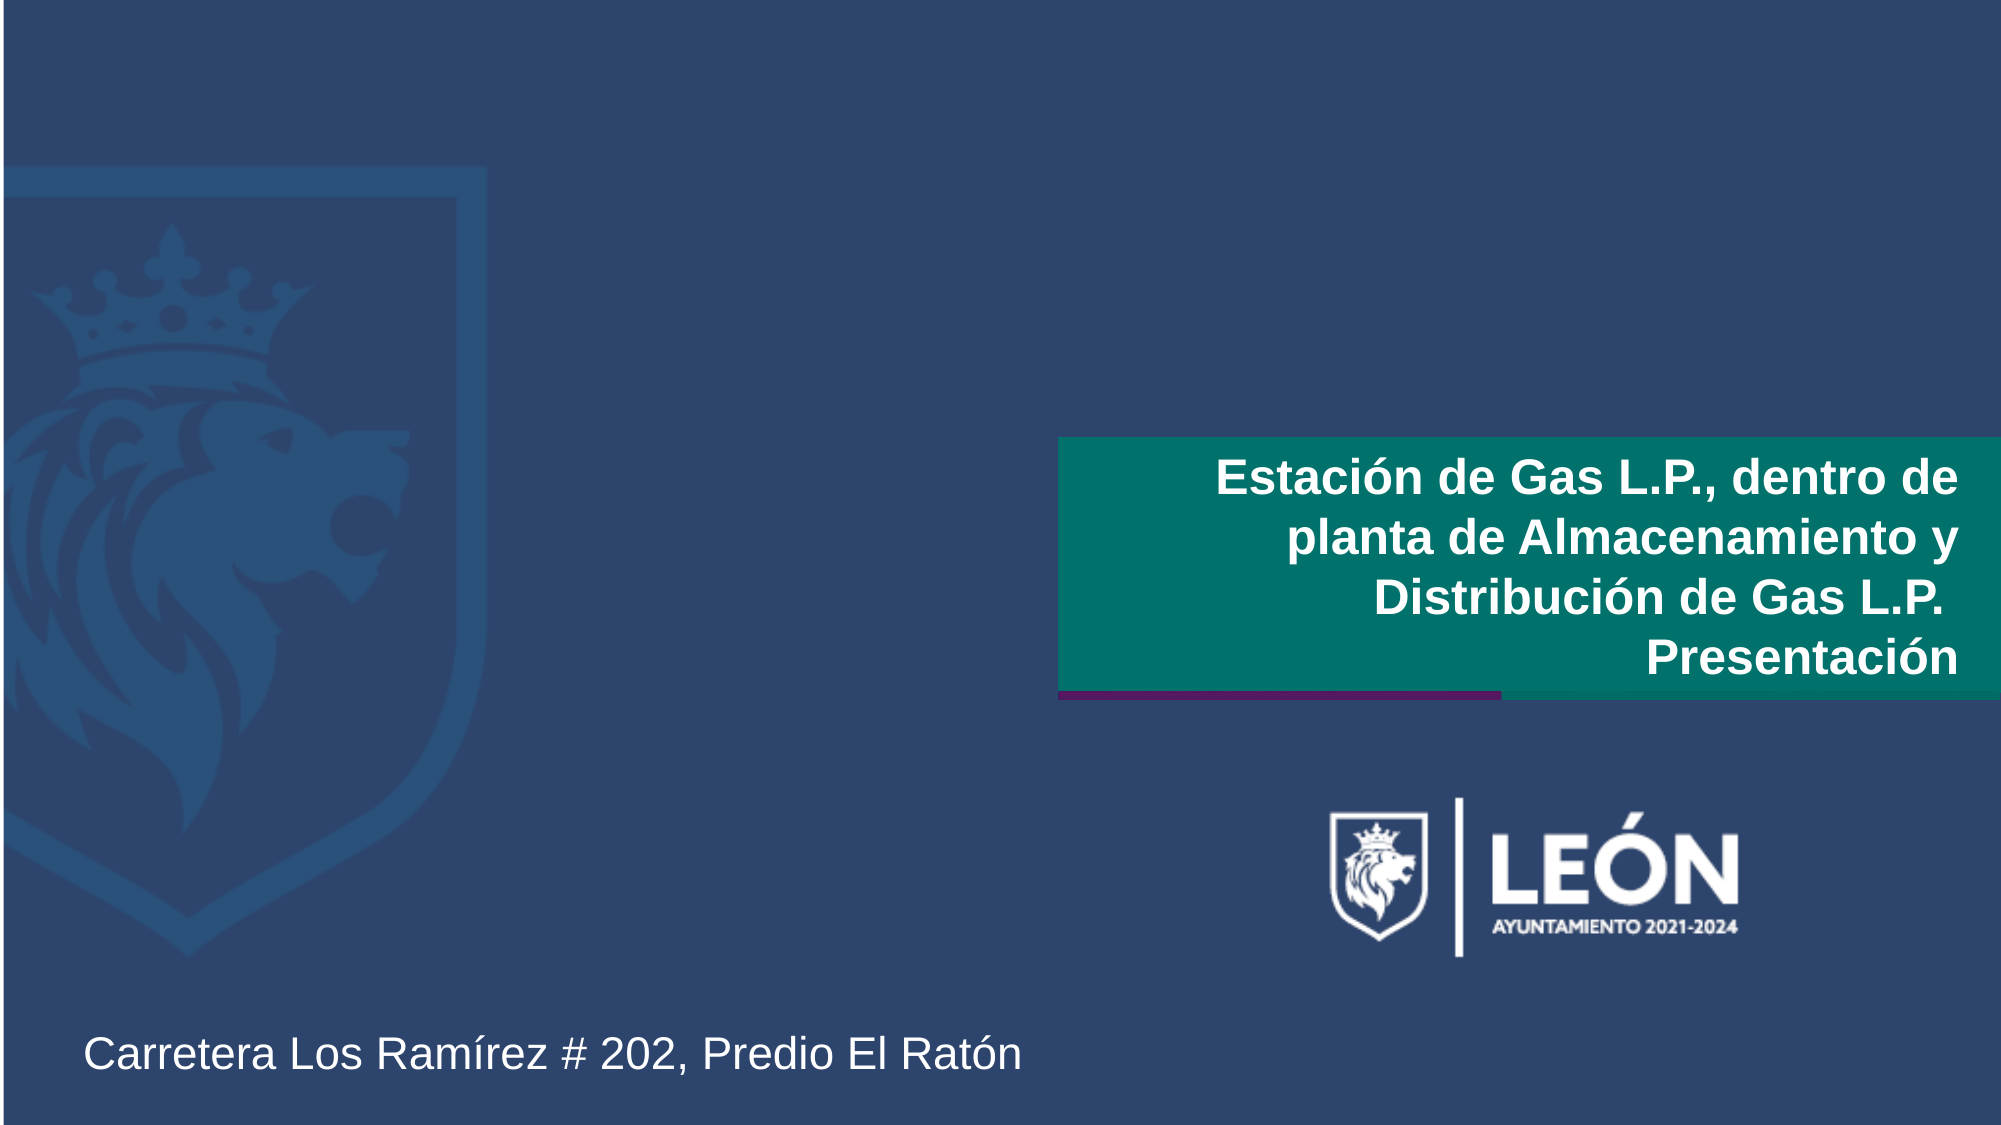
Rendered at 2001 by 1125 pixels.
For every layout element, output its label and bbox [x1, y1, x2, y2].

picture [1058, 0, 2001, 1125]
text_box [3, 0, 2000, 1125]
